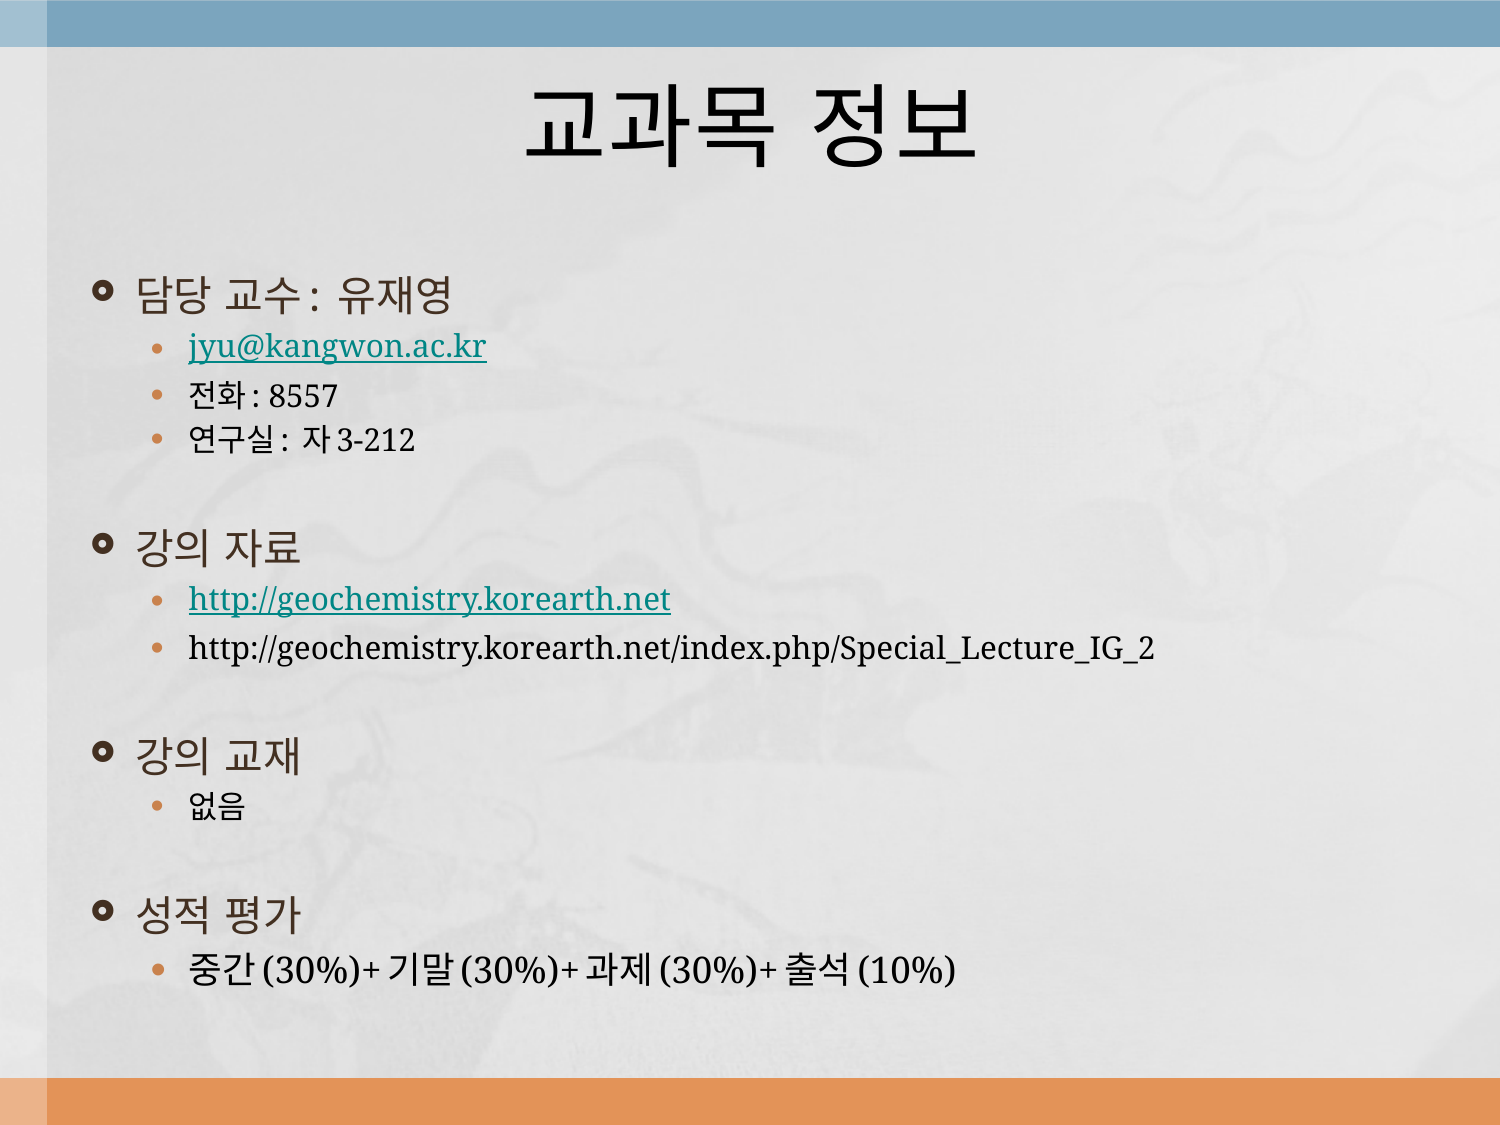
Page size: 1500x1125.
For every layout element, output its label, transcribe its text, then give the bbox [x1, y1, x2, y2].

list 담당 교수: 유재영 jyu@kangwon.ac.kr 전화: 8557 연구실: 자3-212 강의 자료 http://geochemistry.korearth.net http://geochemistry.korearth.net/index.php/Special_Lecture_IG_2 강의 교재 없음 성적 평가 중간(30%)+기말(30%)+과제(30%)+출석(10%) [75, 262, 1425, 1005]
title 교과목 정보 [49, 46, 1454, 202]
